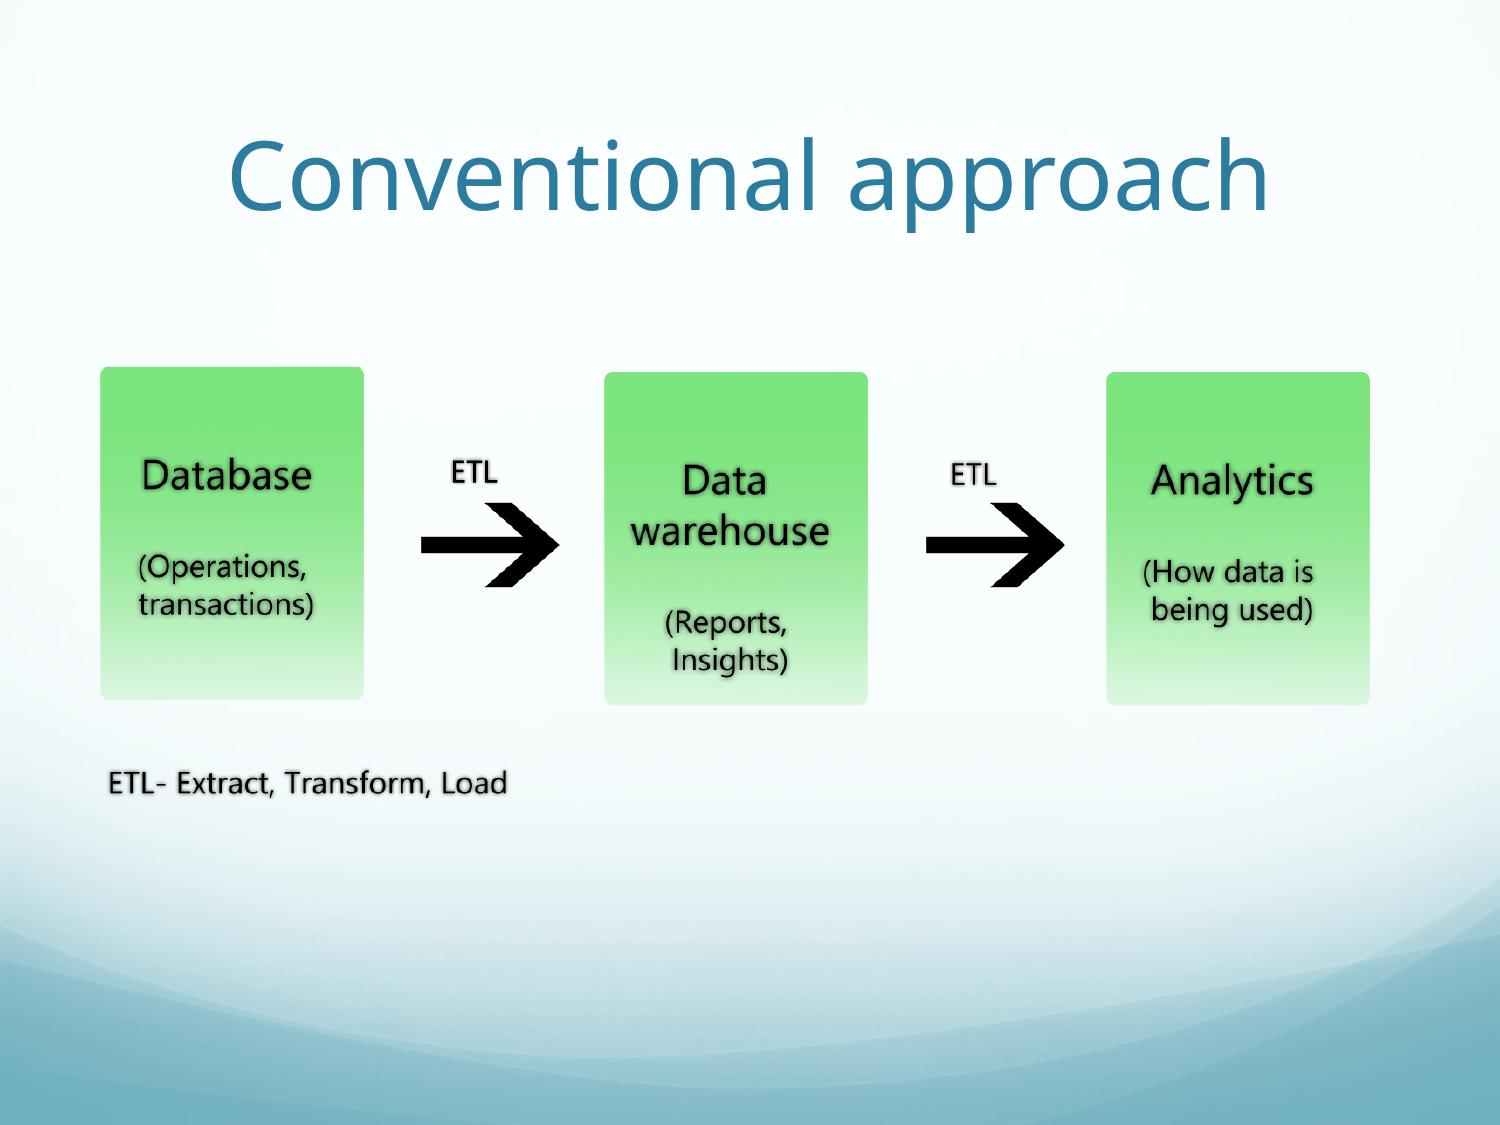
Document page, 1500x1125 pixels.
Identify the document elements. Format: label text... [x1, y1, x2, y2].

title Conventional approach [90, 17, 1410, 237]
picture [85, 359, 1380, 828]
